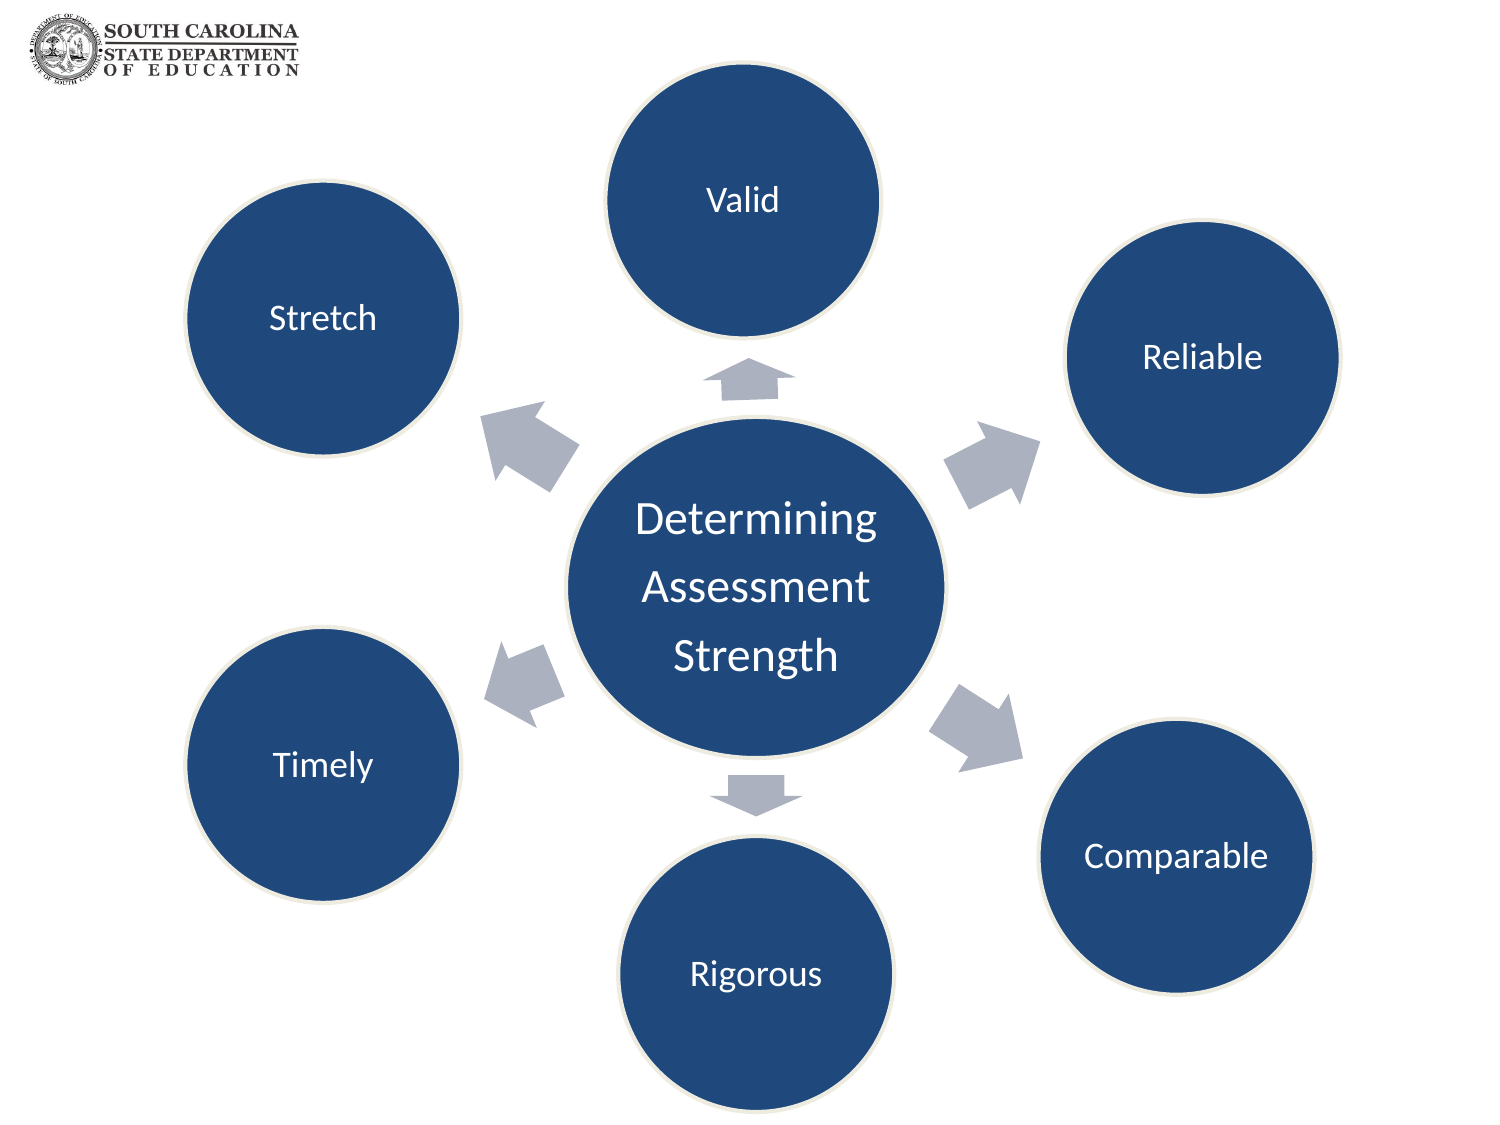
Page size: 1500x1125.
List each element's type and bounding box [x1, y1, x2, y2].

picture [24, 12, 313, 90]
list [12, 62, 1500, 1113]
